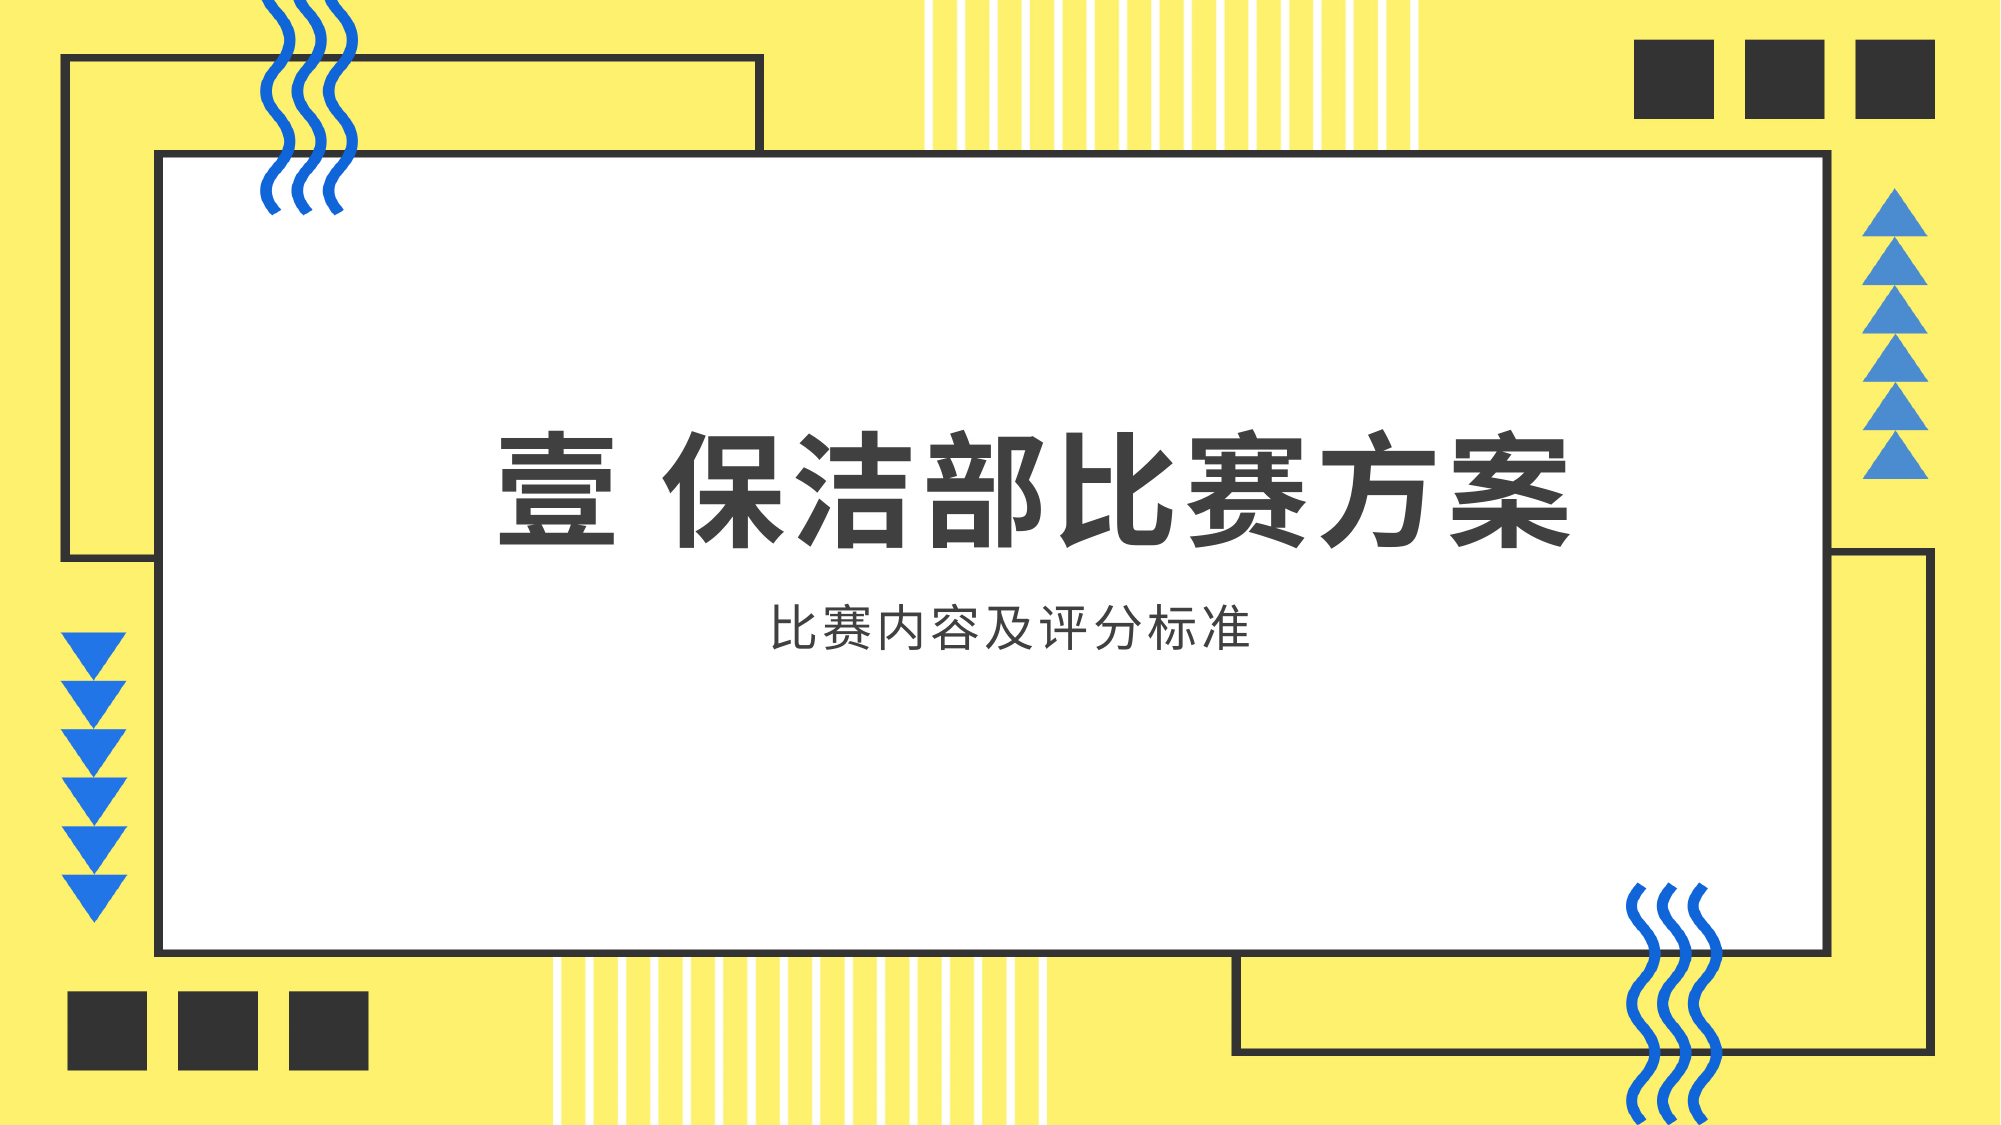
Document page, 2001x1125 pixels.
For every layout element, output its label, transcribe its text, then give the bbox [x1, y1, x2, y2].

text_box 壹 保洁部比赛方案 [230, 276, 1838, 698]
picture [0, 0, 2001, 1125]
text_box 比赛内容及评分标准 [206, 582, 1814, 824]
